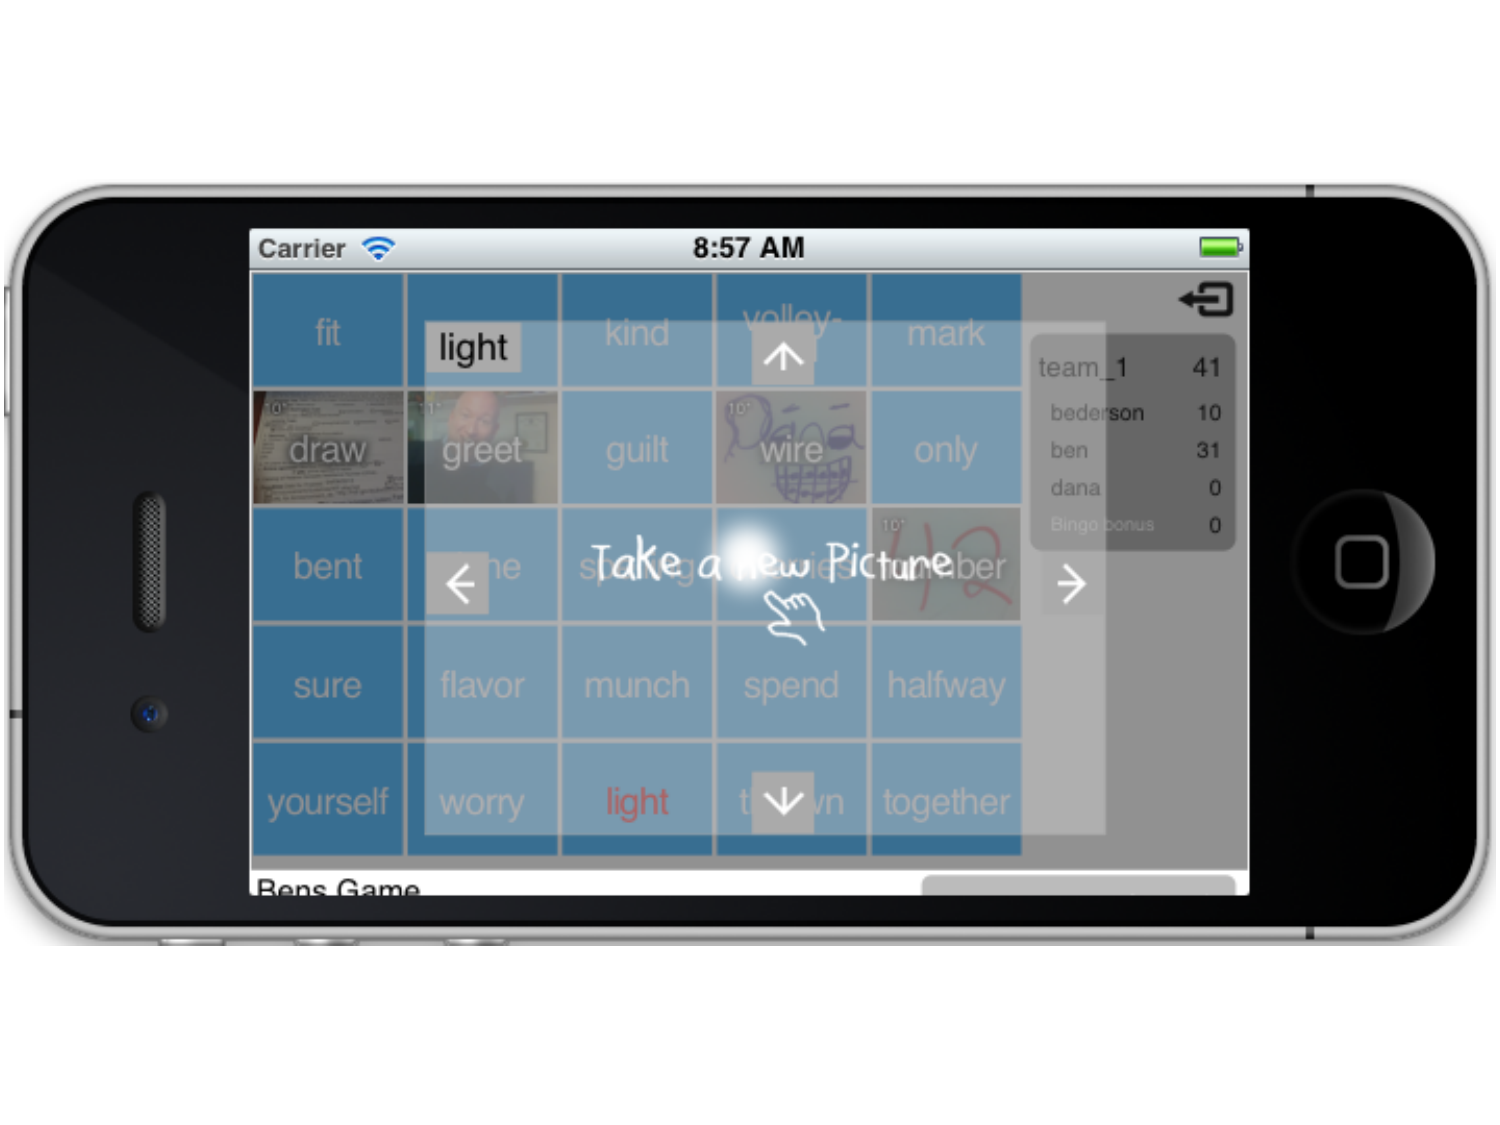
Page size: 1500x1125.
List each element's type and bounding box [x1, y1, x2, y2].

picture [3, 178, 1497, 946]
